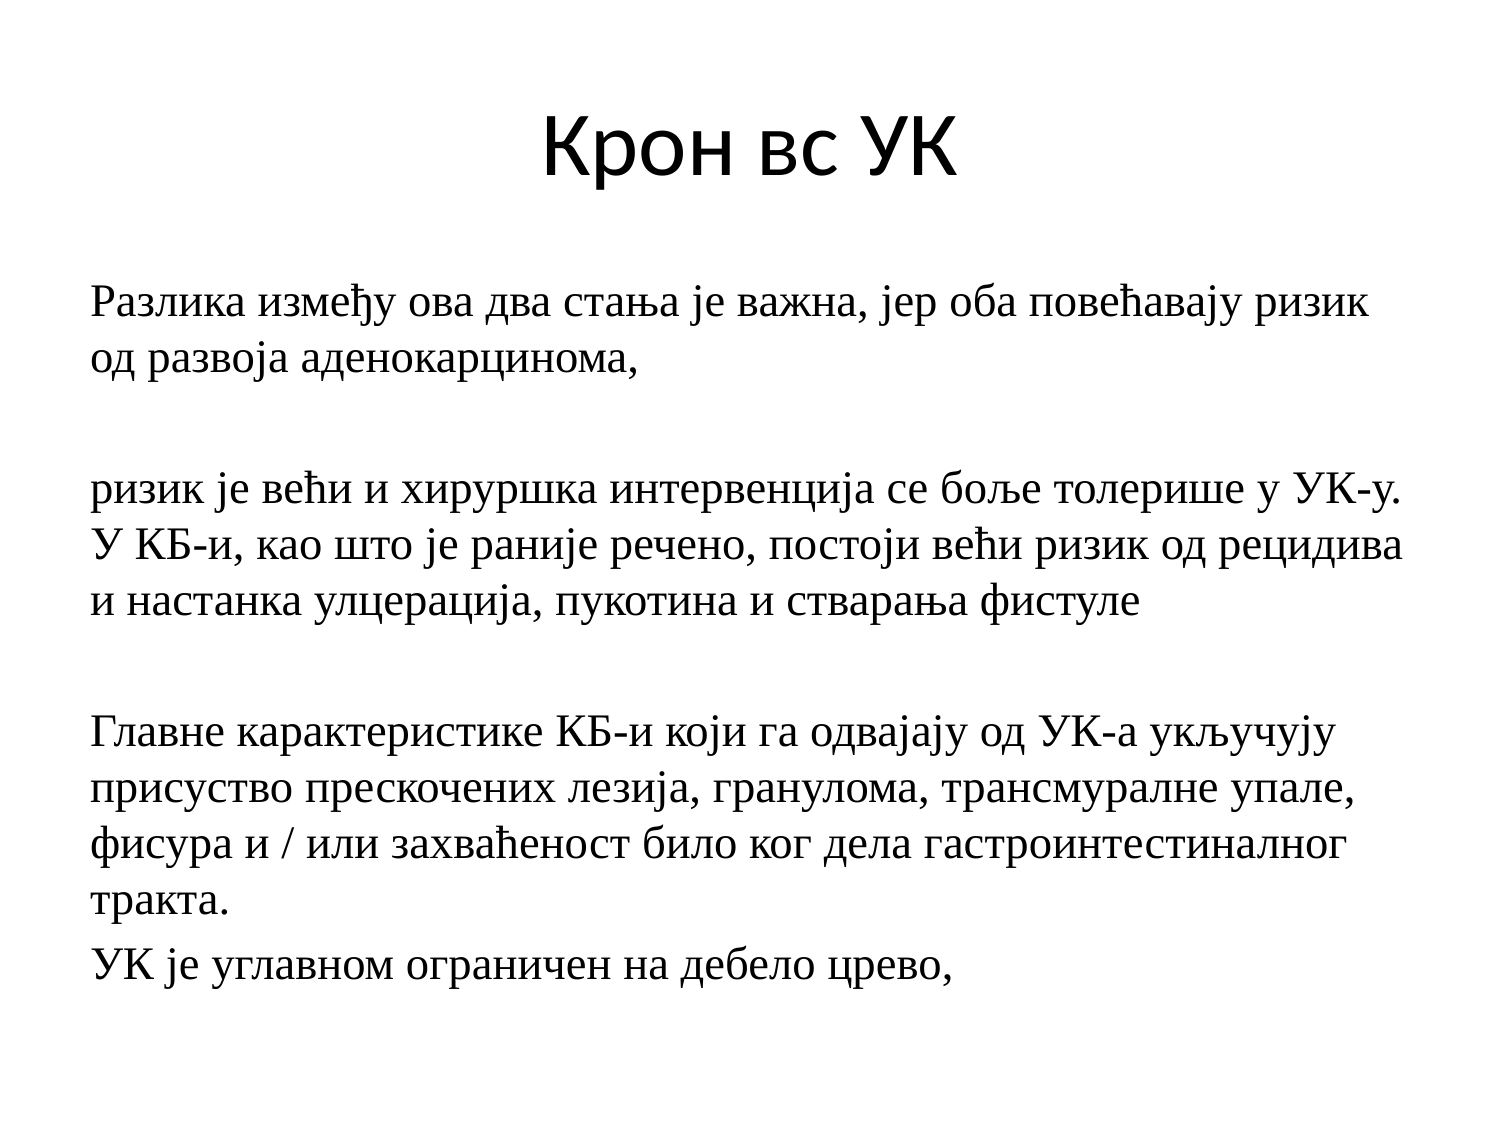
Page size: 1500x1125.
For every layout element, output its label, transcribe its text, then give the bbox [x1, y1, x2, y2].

list Разлика између ова два стања је важна, јер оба повећавају ризик од развоја аденокарцинома, ризик је већи и хируршка интервенција се боље толерише у УК-у. У КБ-и, као што је раније речено, постоји већи ризик од рецидива и настанка улцерација, пукотина и стварања фистуле Главне карактеристике КБ-и који га одвајају од УК-а укључују присуство прескочених лезија, гранулома, трансмуралне упале, фисура и / или захваћеност било ког дела гастроинтестиналног тракта. УК је углавном ограничен на дебело црево, [75, 262, 1425, 1005]
title Крон вс УК [75, 45, 1425, 233]
